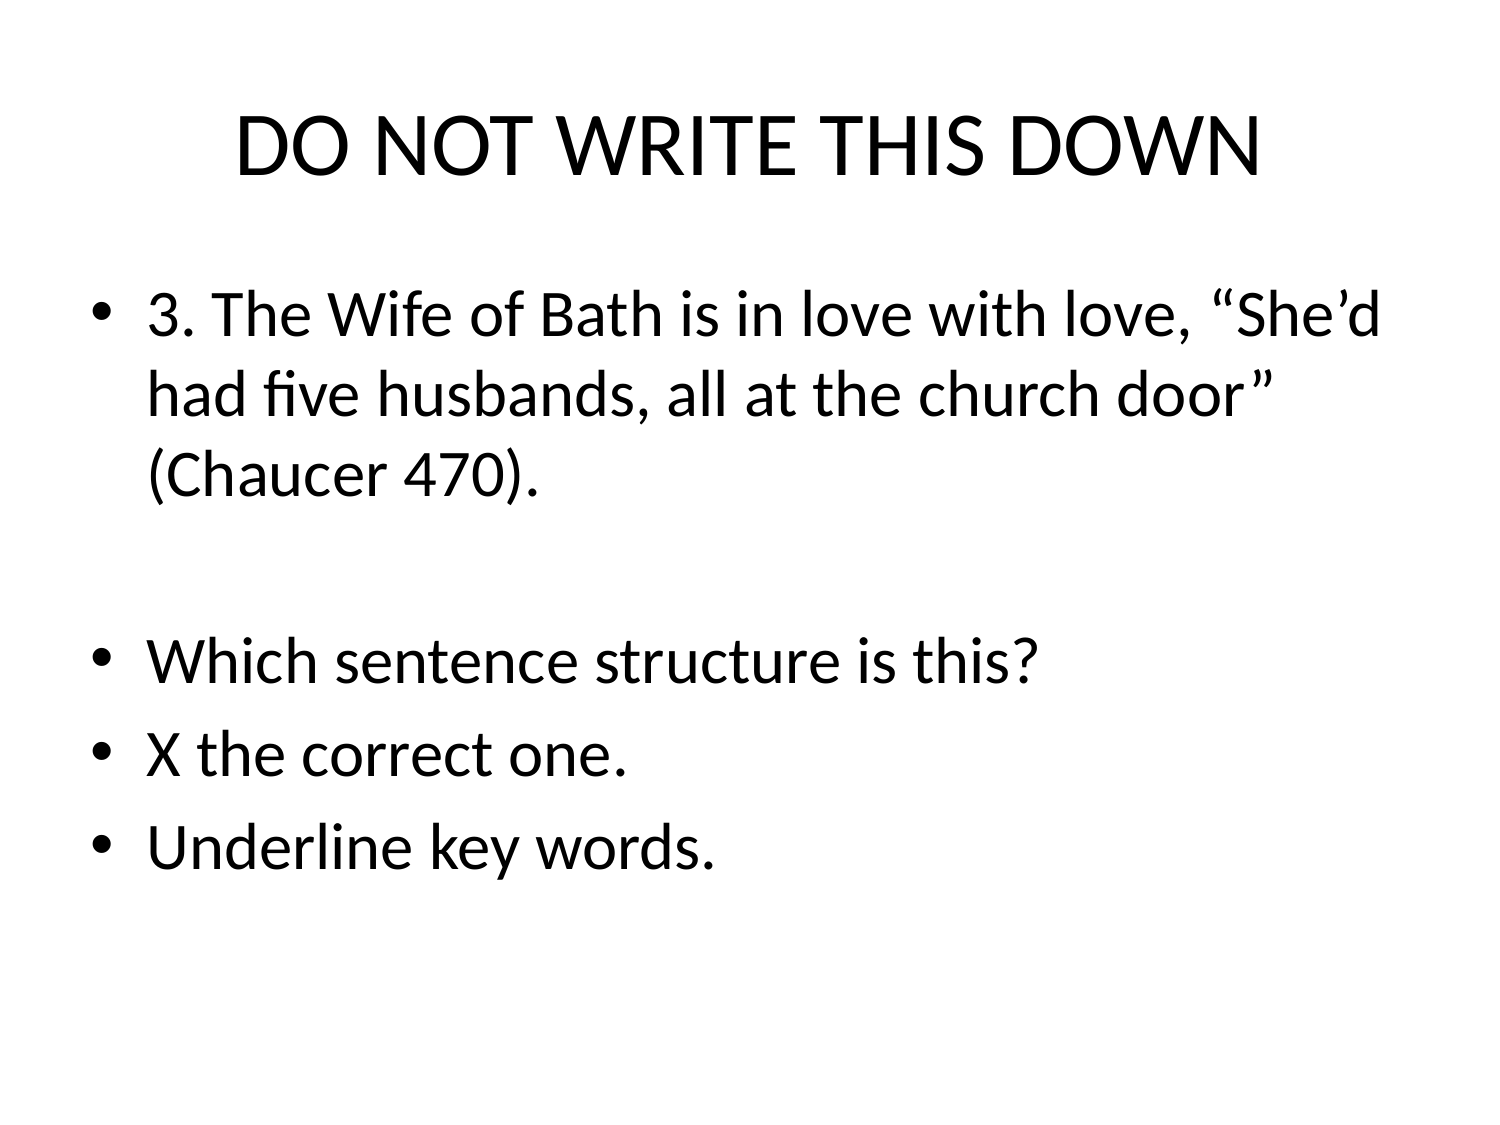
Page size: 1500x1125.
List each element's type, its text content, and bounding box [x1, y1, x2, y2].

list 3. The Wife of Bath is in love with love, “She’d had five husbands, all at the church door” (Chaucer 470). Which sentence structure is this? X the correct one. Underline key words. [75, 262, 1425, 1005]
title DO NOT WRITE THIS DOWN [75, 45, 1425, 233]
